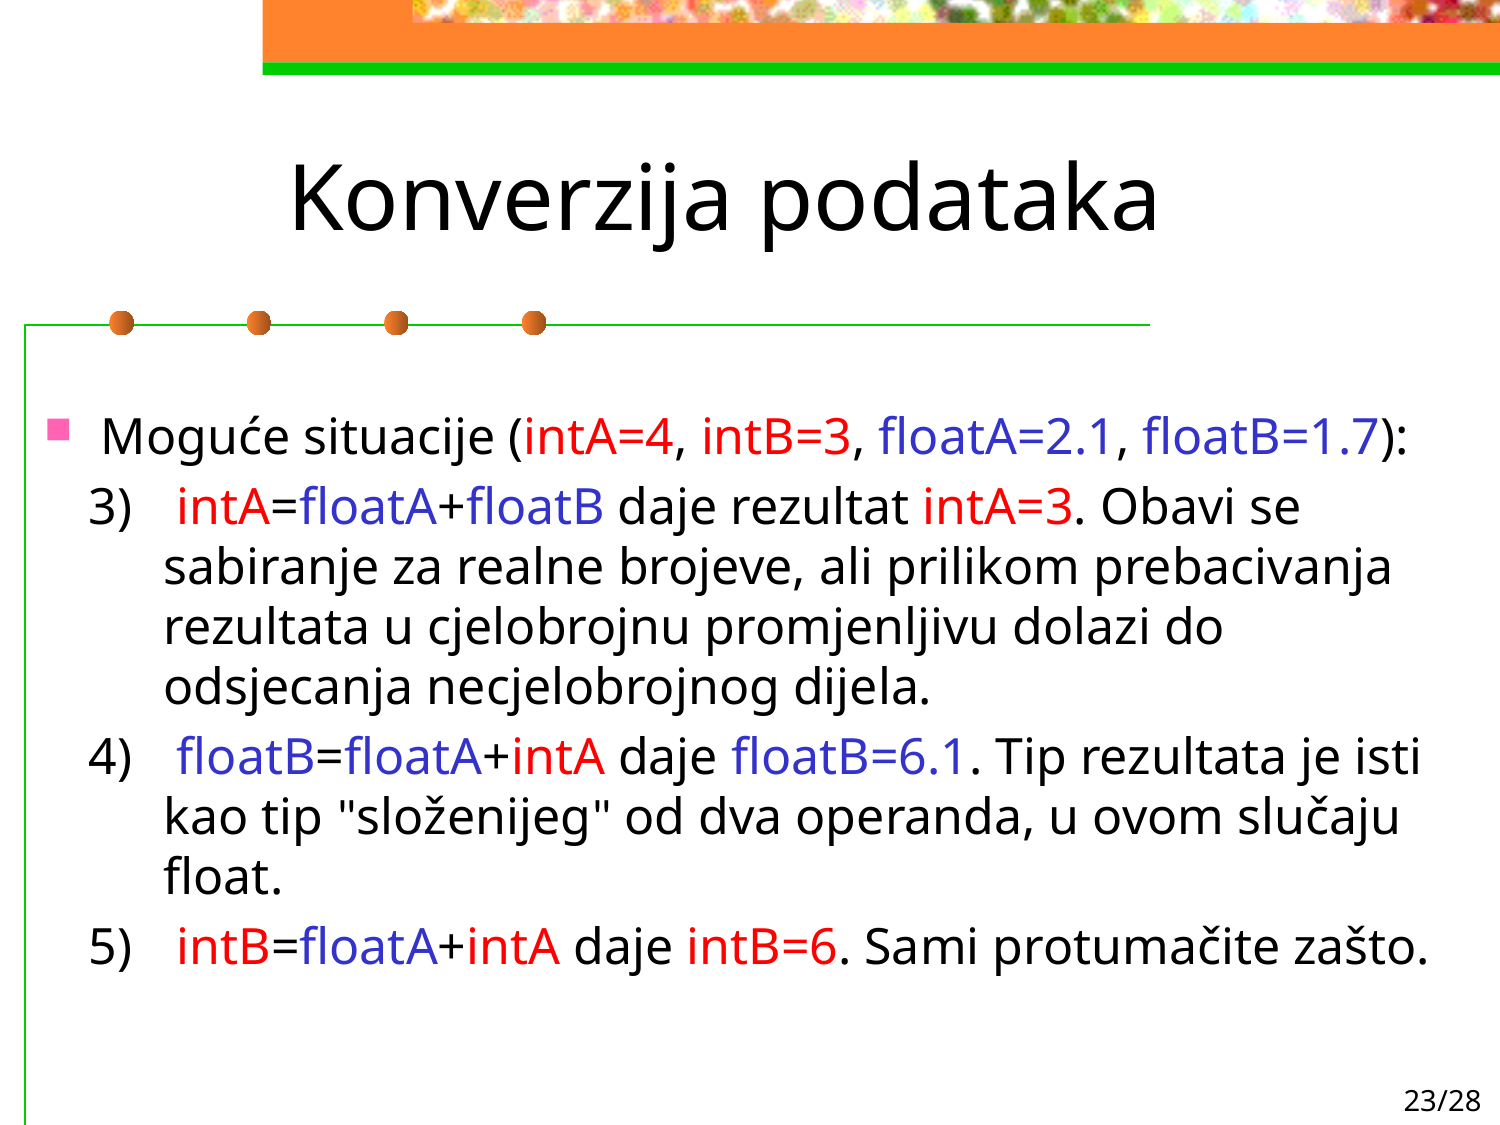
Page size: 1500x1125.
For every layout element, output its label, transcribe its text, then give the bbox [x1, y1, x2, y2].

list Moguće situacije (intA=4, intB=3, floatA=2.1, floatB=1.7): intA=floatA+floatB daje rezultat intA=3. Obavi se sabiranje za realne brojeve, ali prilikom prebacivanja rezultata u cjelobrojnu promjenljivu dolazi do odsjecanja necjelobrojnog dijela. floatB=floatA+intA daje floatB=6.1. Tip rezultata je isti kao tip "složenijeg" od dva operanda, u ovom slučaju float. intB=floatA+intA daje intB=6. Sami protumačite zašto. [29, 397, 1471, 1024]
title Konverzija podataka [87, 99, 1363, 288]
slide_number 23/28 [1364, 1049, 1497, 1125]
picture [412, 0, 1500, 23]
